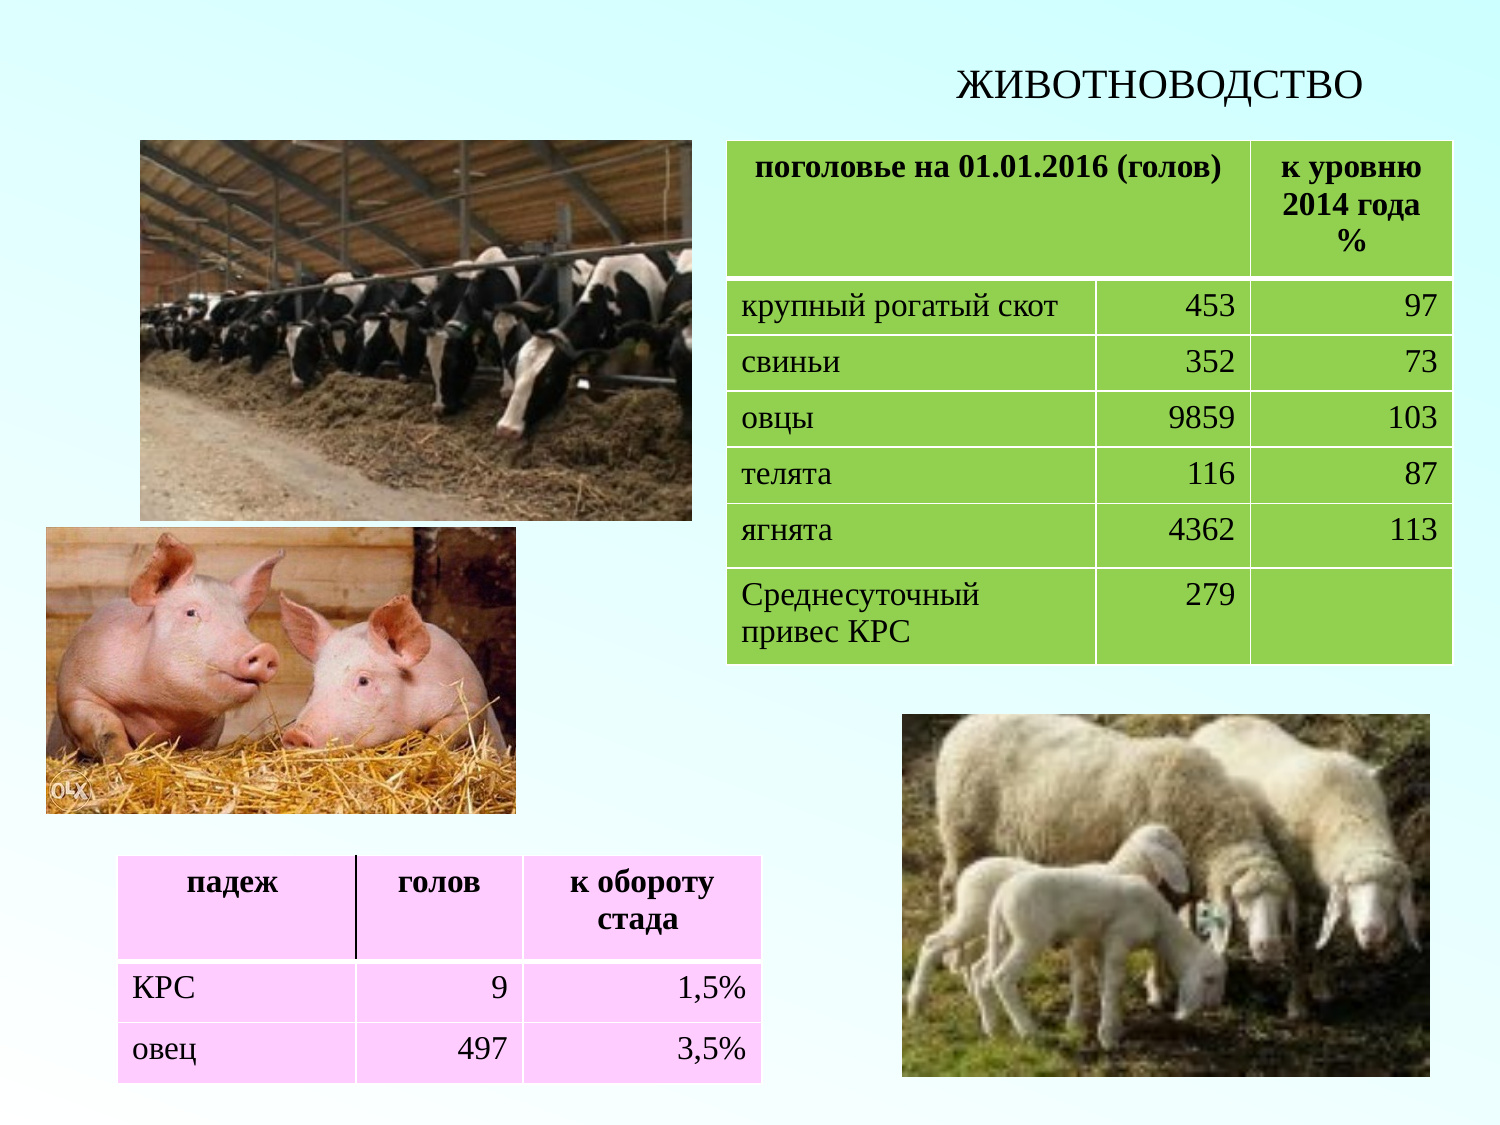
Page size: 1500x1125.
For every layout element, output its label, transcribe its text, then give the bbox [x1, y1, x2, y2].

table_cell овец [118, 1023, 355, 1083]
table_cell овцы [727, 392, 1095, 446]
table_cell телята [727, 448, 1095, 503]
table_cell Среднесуточный привес КРС [727, 569, 1095, 664]
table_cell 103 [1251, 392, 1452, 446]
picture [902, 714, 1430, 1078]
table_cell свиньи [727, 336, 1095, 390]
table_header голов [357, 856, 522, 959]
table_header падеж [118, 856, 355, 959]
table_cell 9859 [1097, 392, 1250, 446]
table_cell 113 [1251, 504, 1452, 567]
table_header к обороту стада [524, 856, 761, 959]
picture [140, 140, 692, 521]
table_cell крупный рогатый скот [727, 281, 1095, 334]
table_header поголовье на 01.01.2016 (голов) [727, 141, 1250, 276]
table_cell 73 [1251, 336, 1452, 390]
table_cell 116 [1097, 448, 1250, 503]
table_cell КРС [118, 964, 355, 1022]
table_cell 497 [357, 1023, 522, 1083]
table_cell 9 [357, 964, 522, 1022]
table_cell 453 [1097, 281, 1250, 334]
picture [46, 527, 516, 814]
table_cell 4362 [1097, 504, 1250, 567]
table_cell 87 [1251, 448, 1452, 503]
table_cell 97 [1251, 281, 1452, 334]
table_cell ягнята [727, 504, 1095, 567]
table_cell 279 [1097, 569, 1250, 664]
table_cell 1,5% [524, 964, 761, 1022]
table_header к уровню 2014 года % [1251, 141, 1452, 276]
table_cell 3,5% [524, 1023, 761, 1083]
title ЖИВОТНОВОДСТВО [702, 23, 1500, 141]
table_cell 352 [1097, 336, 1250, 390]
table_cell [1251, 569, 1452, 664]
